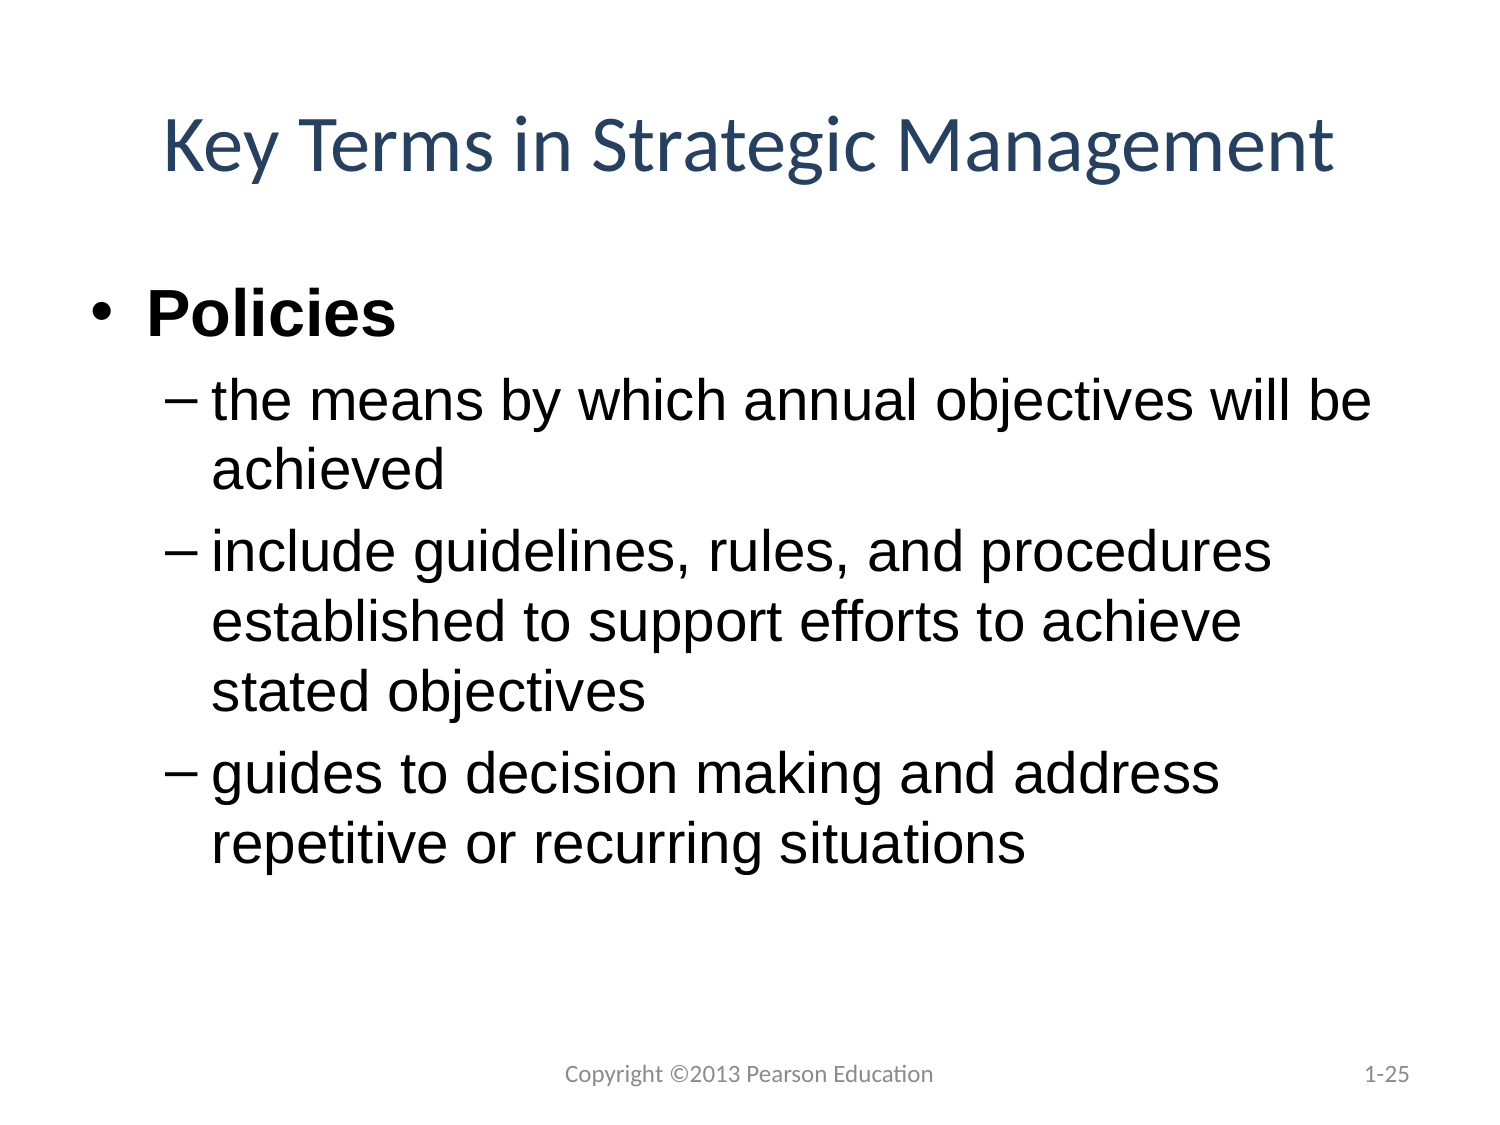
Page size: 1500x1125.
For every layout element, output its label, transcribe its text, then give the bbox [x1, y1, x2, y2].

title Key Terms in Strategic Management [75, 45, 1425, 233]
list Policies the means by which annual objectives will be achieved include guidelines, rules, and procedures established to support efforts to achieve stated objectives guides to decision making and address repetitive or recurring situations [75, 262, 1425, 1005]
slide_number 1-25 [1074, 1042, 1425, 1103]
footer Copyright ©2013 Pearson Education [512, 1042, 988, 1103]
